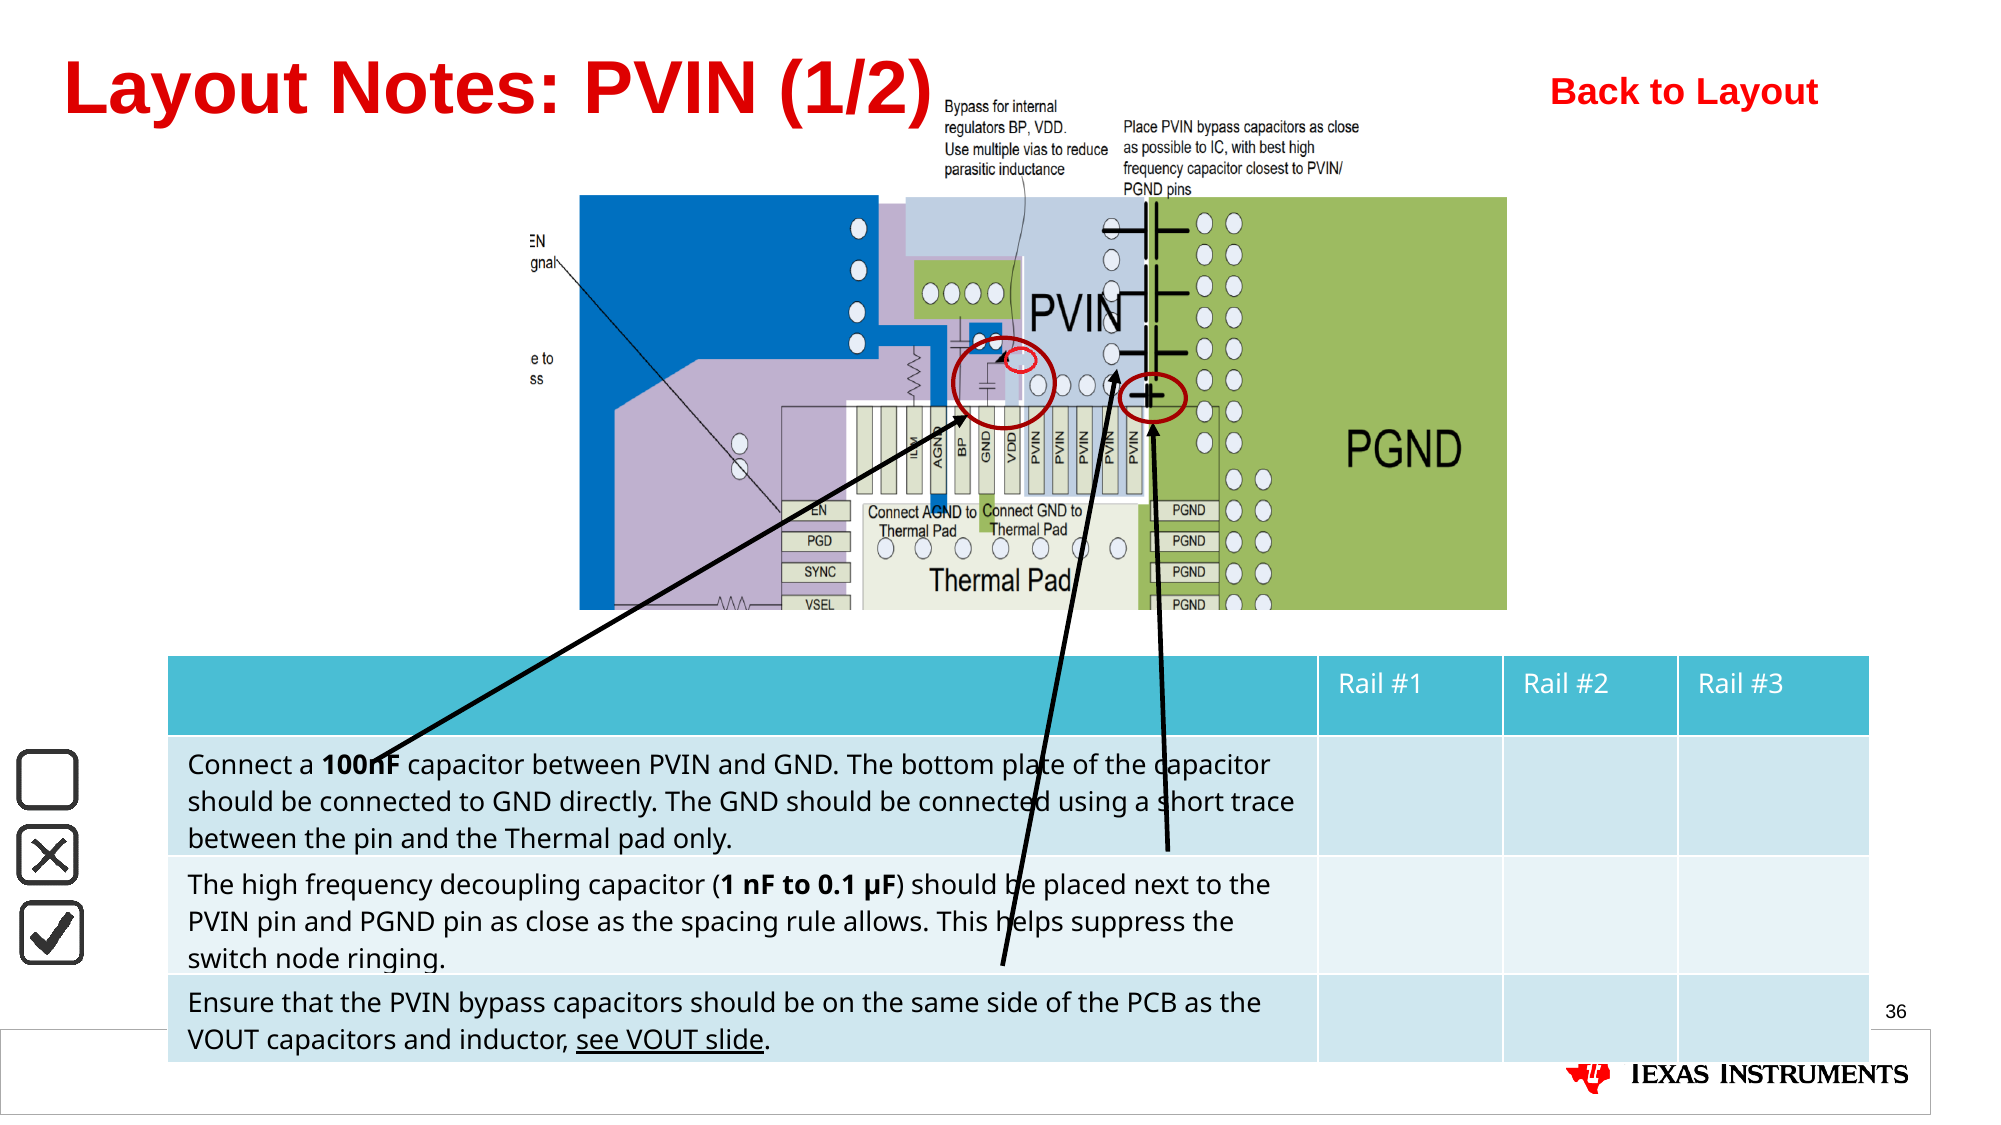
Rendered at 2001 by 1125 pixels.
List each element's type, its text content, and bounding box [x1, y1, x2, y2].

table_header Rail #3 [1679, 656, 1869, 735]
table_cell [1319, 857, 1502, 973]
table_header [973, 656, 997, 735]
table_cell [1319, 975, 1502, 1062]
table_cell [1679, 975, 1869, 1062]
table_cell The high frequency decoupling capacitor (1 nF to 0.1 µF) should be placed next to the PVIN pin and PGND pin as close as the spacing rule allows. This helps suppress the switch node ringing. [168, 857, 1000, 973]
slide_number 36 [1871, 992, 1920, 1027]
picture [11, 895, 95, 973]
table_cell [1504, 857, 1677, 973]
table_cell [1504, 975, 1677, 1062]
table_header [1122, 656, 1147, 735]
table_header Rail #2 [1504, 656, 1677, 735]
table_cell Ensure that the PVIN bypass capacitors should be on the same side of the PCB as the VOUT capacitors and inductor, see VOUT slide. [168, 975, 1317, 1062]
table_cell [1504, 737, 1677, 855]
table_cell Connect a 100nF capacitor between PVIN and GND. The bottom plate of the capacitor should be connected to GND directly. The GND should be connected using a short trace between the pin and the Thermal pad only. [1172, 737, 1317, 855]
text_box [530, 96, 1507, 610]
table_cell [1679, 857, 1869, 973]
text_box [1002, 368, 1118, 967]
picture [15, 822, 82, 888]
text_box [1152, 421, 1169, 852]
table_cell [1319, 737, 1502, 855]
text_box Back to Layout [1535, 59, 1834, 120]
table_header [168, 656, 367, 735]
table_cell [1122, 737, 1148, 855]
table_header [1173, 656, 1317, 735]
table_cell [1679, 737, 1869, 855]
title Layout Notes: PVIN (1/2) [50, 23, 1901, 157]
picture [15, 746, 82, 812]
picture [1566, 1051, 1908, 1094]
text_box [373, 414, 969, 762]
table_cell Connect a 100nF capacitor between PVIN and GND. The bottom plate of the capacitor should be connected to GND directly. The GND should be connected using a short trace between the pin and the Thermal pad only. [168, 737, 997, 855]
table_header Rail #1 [1319, 656, 1502, 735]
table_cell The high frequency decoupling capacitor (1 nF to 0.1 µF) should be placed next to the PVIN pin and PGND pin as close as the spacing rule allows. This helps suppress the switch node ringing. [1118, 857, 1317, 973]
